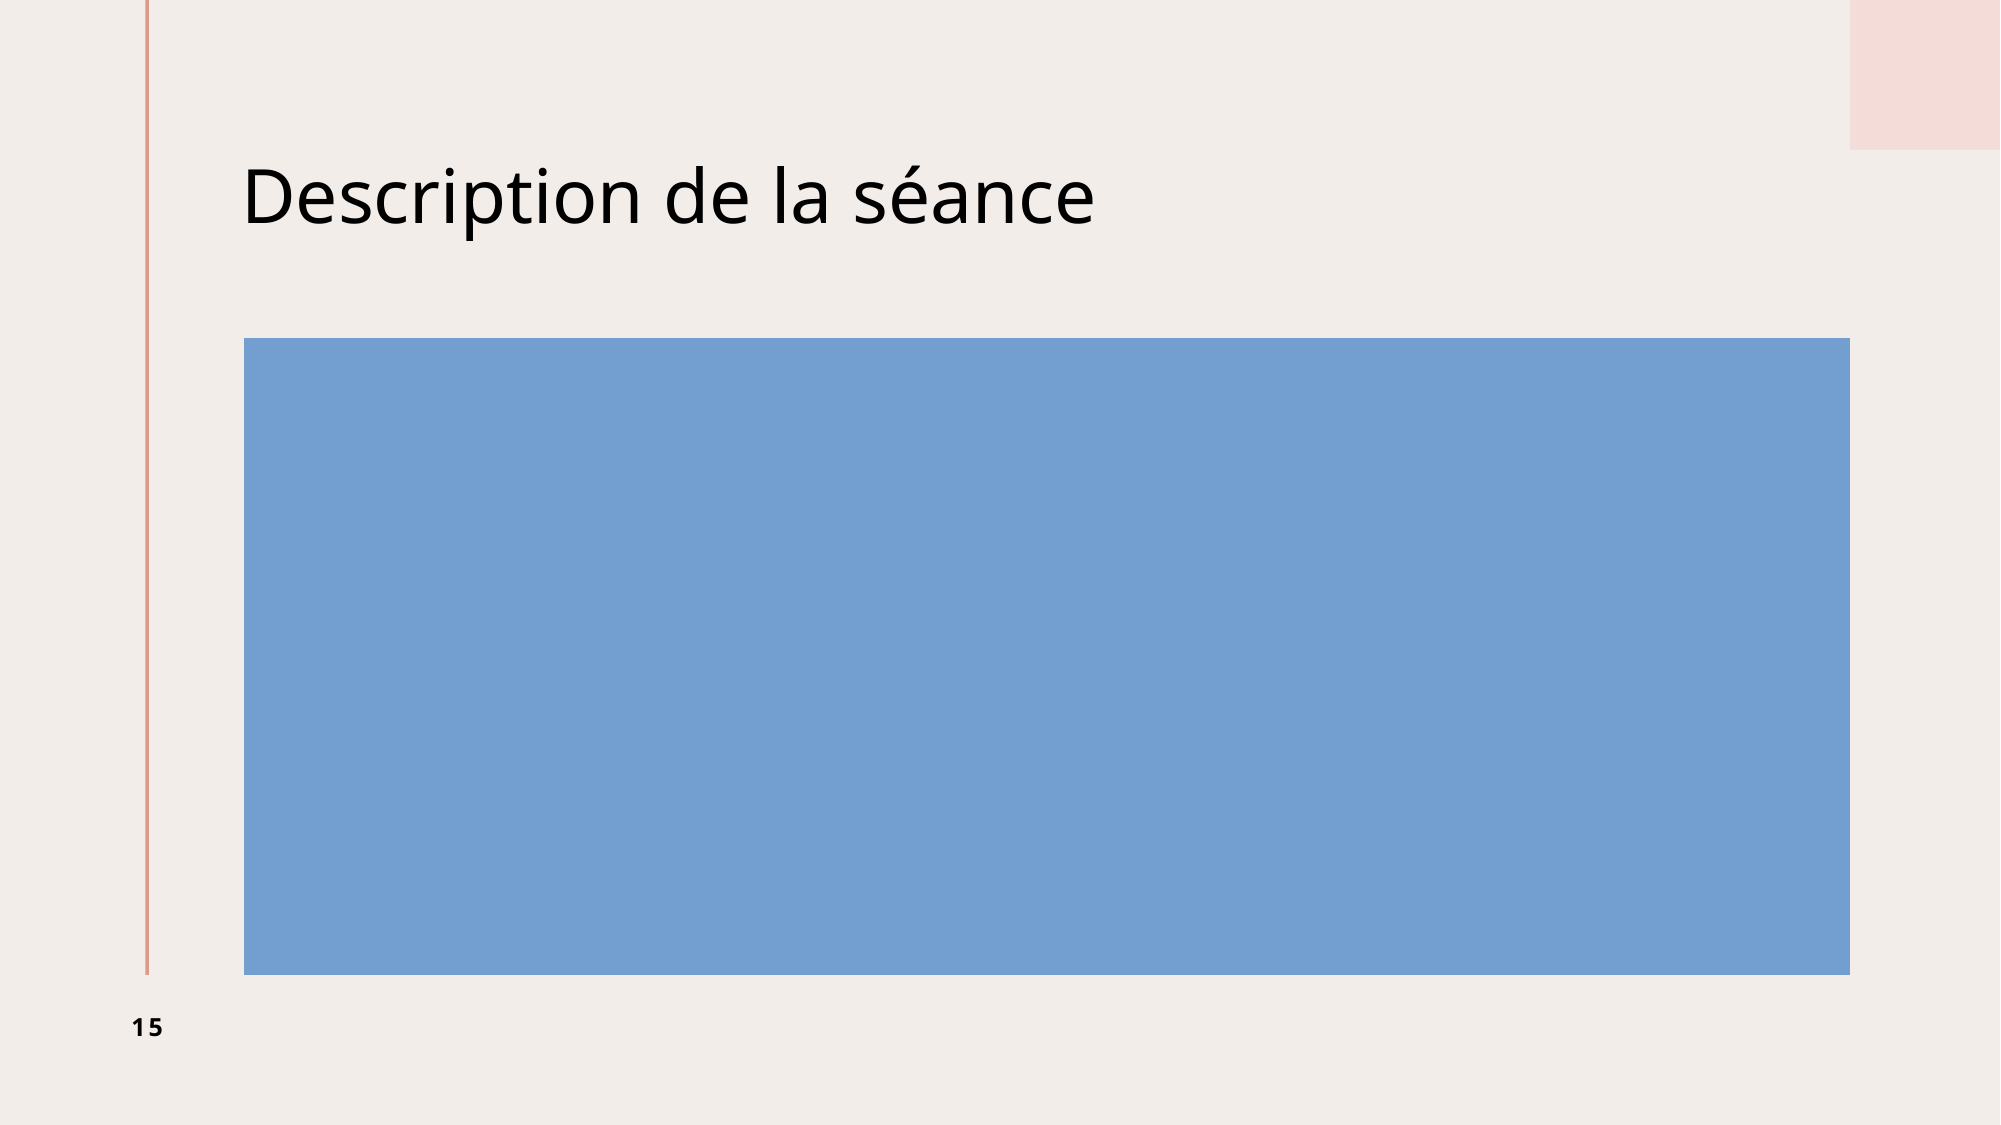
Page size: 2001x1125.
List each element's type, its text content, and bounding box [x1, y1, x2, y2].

slide_number 15 [67, 975, 227, 1082]
title Description de la séance [240, 82, 1850, 317]
